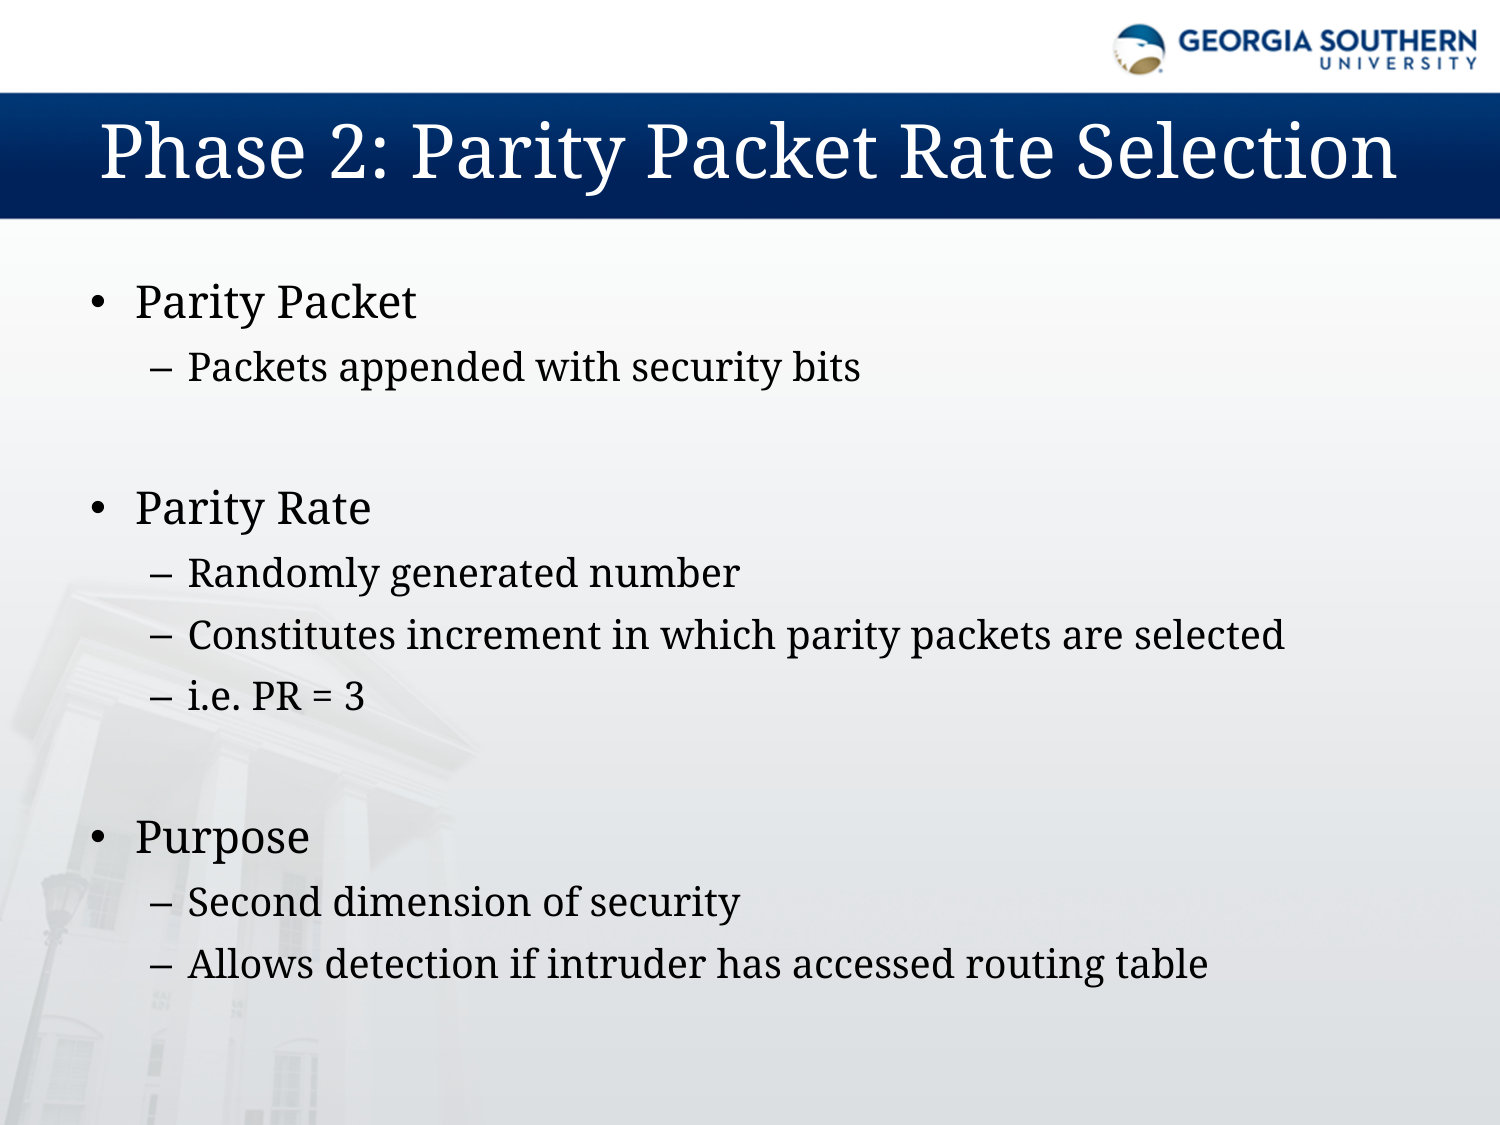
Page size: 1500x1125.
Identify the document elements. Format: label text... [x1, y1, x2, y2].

title Phase 2: Parity Packet Rate Selection [75, 56, 1425, 244]
list Parity Packet Packets appended with security bits Parity Rate Randomly generated number Constitutes increment in which parity packets are selected i.e. PR = 3 Purpose Second dimension of security Allows detection if intruder has accessed routing table [75, 262, 1425, 1005]
picture [0, 0, 1500, 1125]
